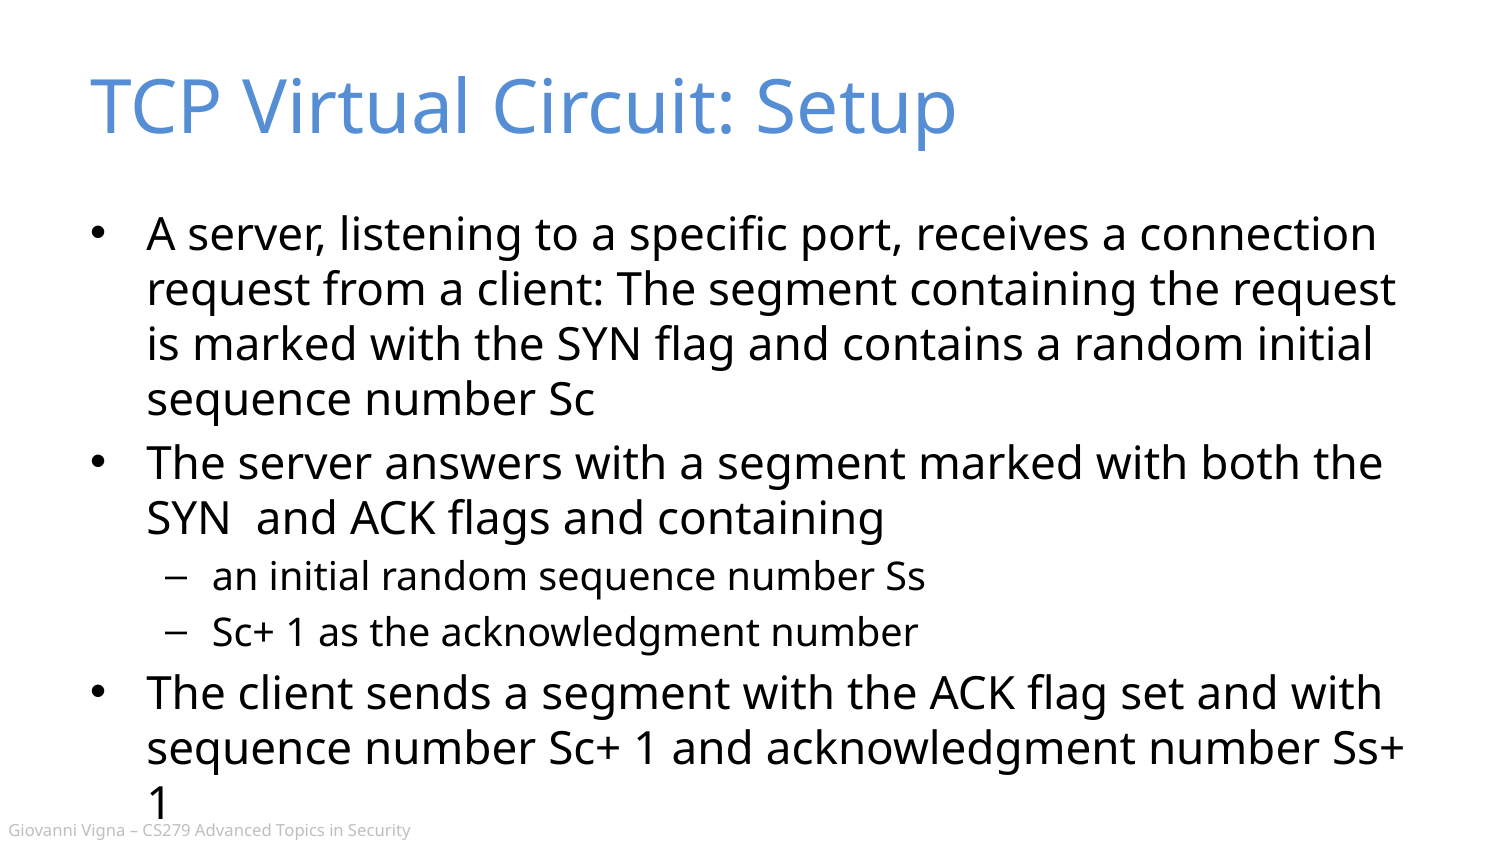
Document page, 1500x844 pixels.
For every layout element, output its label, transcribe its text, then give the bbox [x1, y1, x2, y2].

list A server, listening to a specific port, receives a connection request from a client: The segment containing the request is marked with the SYN flag and contains a random initial sequence number Sc The server answers with a segment marked with both the SYN and ACK flags and containing an initial random sequence number Ss Sc+ 1 as the acknowledgment number The client sends a segment with the ACK flag set and with sequence number Sc+ 1 and acknowledgment number Ss+ 1 [75, 196, 1425, 813]
title TCP Virtual Circuit: Setup [75, 33, 1425, 175]
